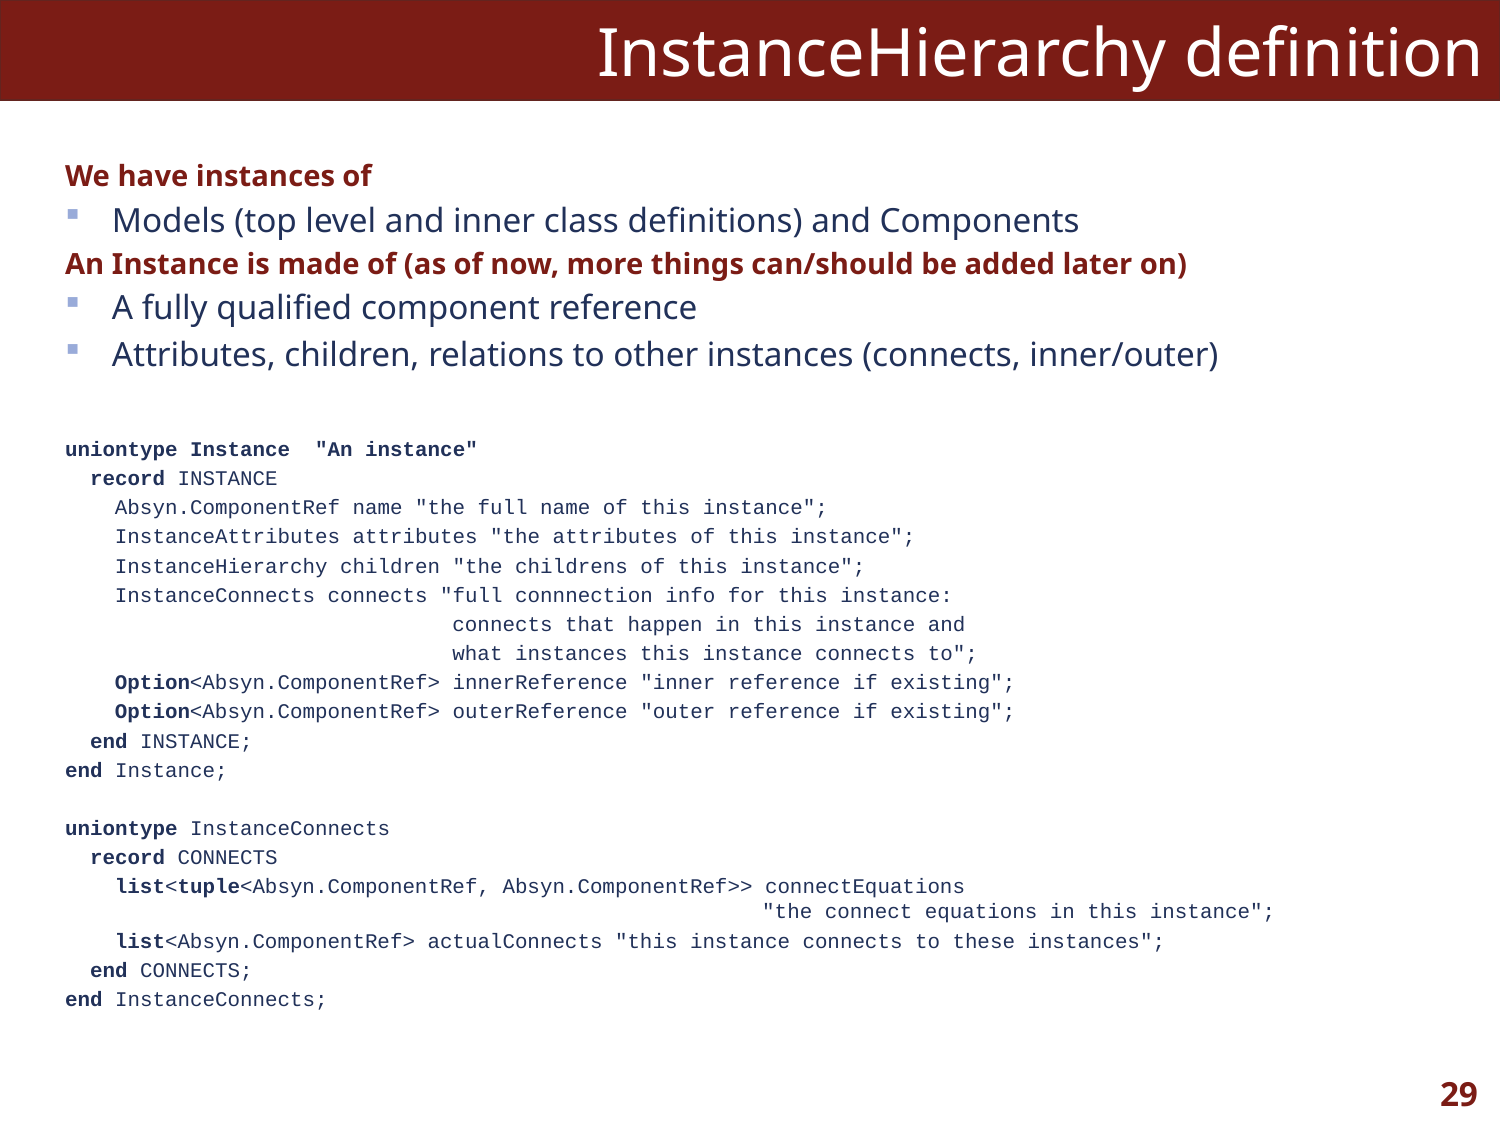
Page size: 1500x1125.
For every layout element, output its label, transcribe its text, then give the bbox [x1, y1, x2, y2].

list We have instances of Models (top level and inner class definitions) and Components An Instance is made of (as of now, more things can/should be added later on) A fully qualified component reference Attributes, children, relations to other instances (connects, inner/outer) uniontype Instance "An instance" record INSTANCE Absyn.ComponentRef name "the full name of this instance"; InstanceAttributes attributes "the attributes of this instance"; InstanceHierarchy children "the childrens of this instance"; InstanceConnects connects "full connnection info for this instance: connects that happen in this instance and what instances this instance connects to"; Option<Absyn.ComponentRef> innerReference "inner reference if existing"; Option<Absyn.ComponentRef> outerReference "outer reference if existing"; end INSTANCE; end Instance; uniontype InstanceConnects record CONNECTS list<tuple<Absyn.ComponentRef, Absyn.ComponentRef>> connectEquations "the connect equations in this instance"; list<Absyn.ComponentRef> actualConnects "this instance connects to these instances"; end CONNECTS; end InstanceConnects; [49, 149, 1451, 1076]
slide_number 29 [1342, 1065, 1494, 1116]
title InstanceHierarchy definition [274, 0, 1500, 101]
